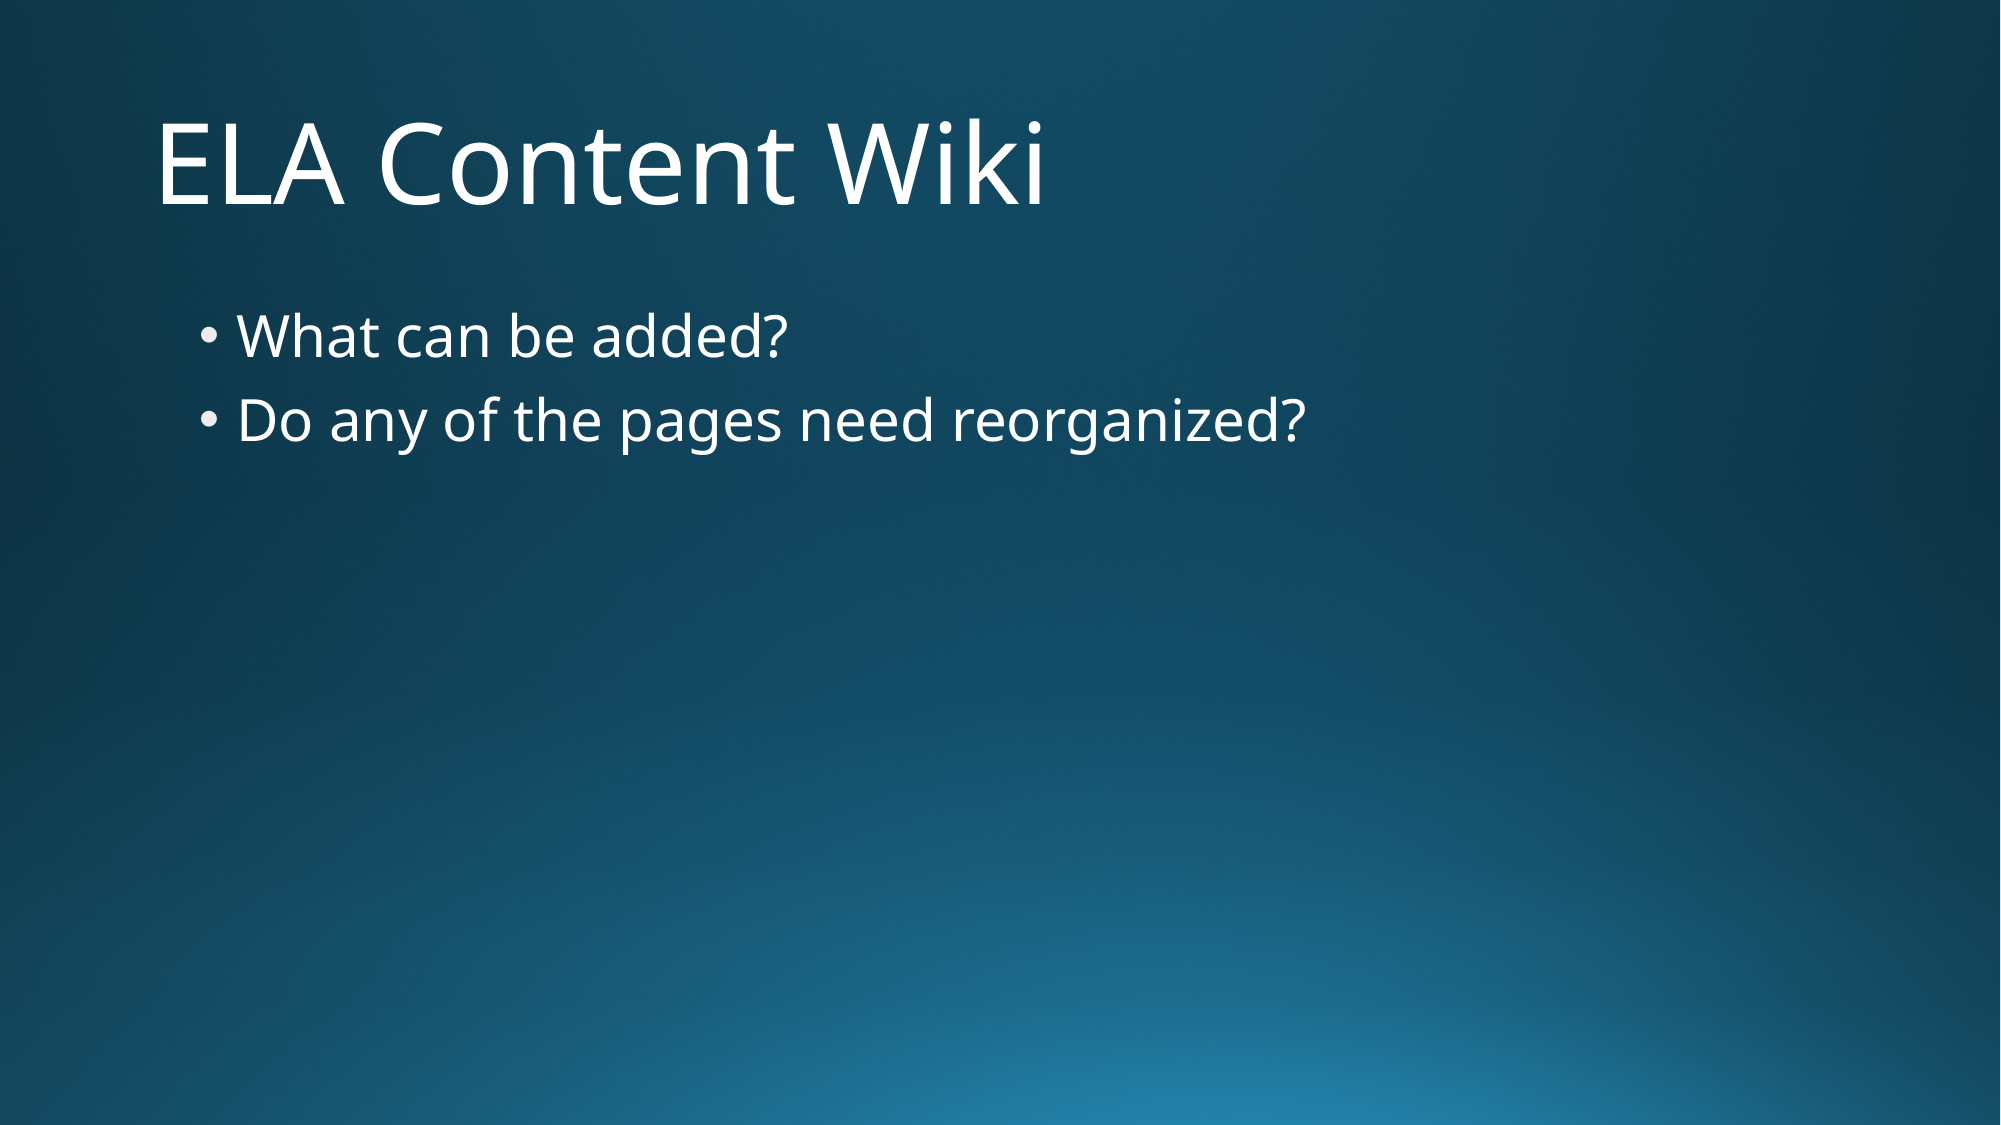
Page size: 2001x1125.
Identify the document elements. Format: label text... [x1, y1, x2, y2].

title ELA Content Wiki [137, 59, 1863, 278]
picture [0, 0, 2001, 1125]
list What can be added? Do any of the pages need reorganized? [183, 299, 1863, 1014]
